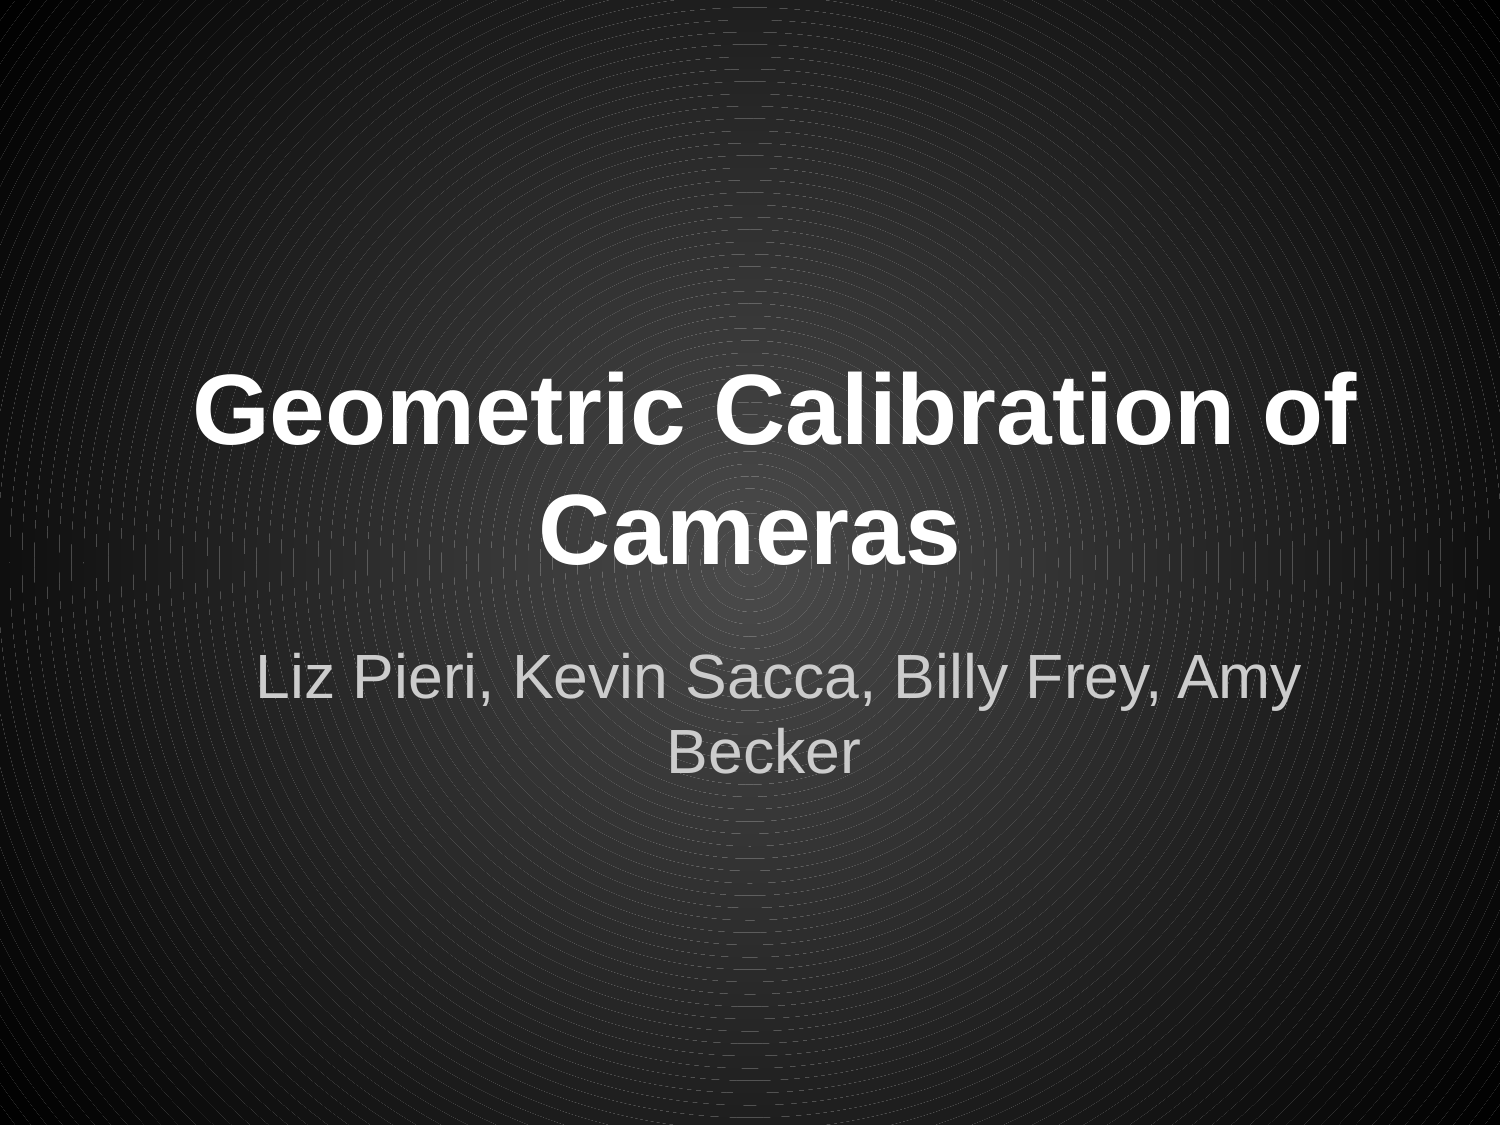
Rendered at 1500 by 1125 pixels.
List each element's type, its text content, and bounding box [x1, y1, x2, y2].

title Geometric Calibration of Cameras [112, 329, 1388, 600]
subtitle Liz Pieri, Kevin Sacca, Billy Frey, Amy Becker [112, 621, 1416, 1125]
